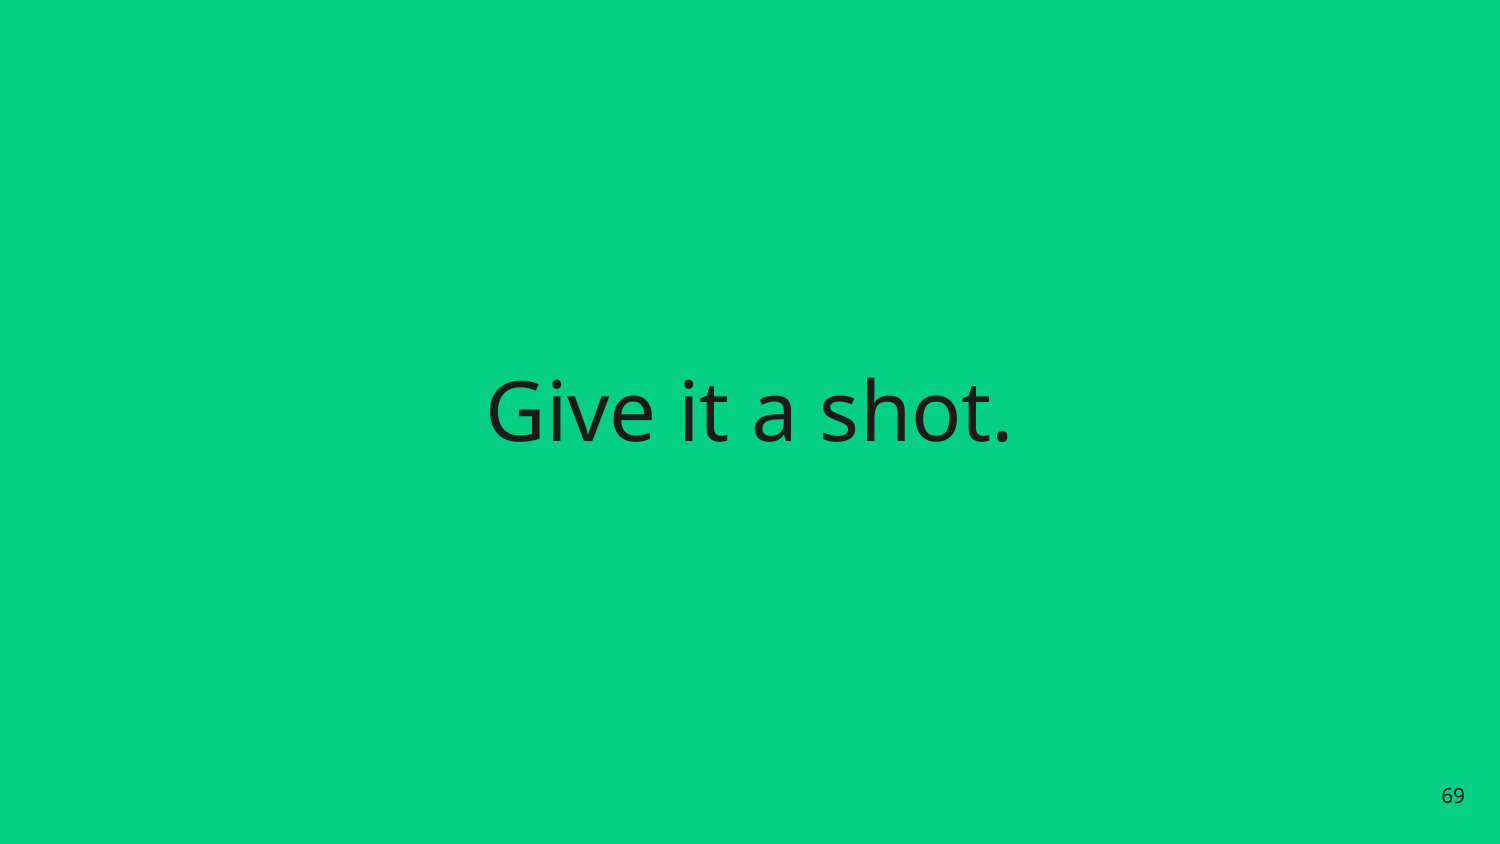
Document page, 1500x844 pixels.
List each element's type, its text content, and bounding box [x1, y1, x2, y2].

slide_number 69 [1389, 764, 1480, 830]
title Give it a shot. [51, 72, 1449, 753]
